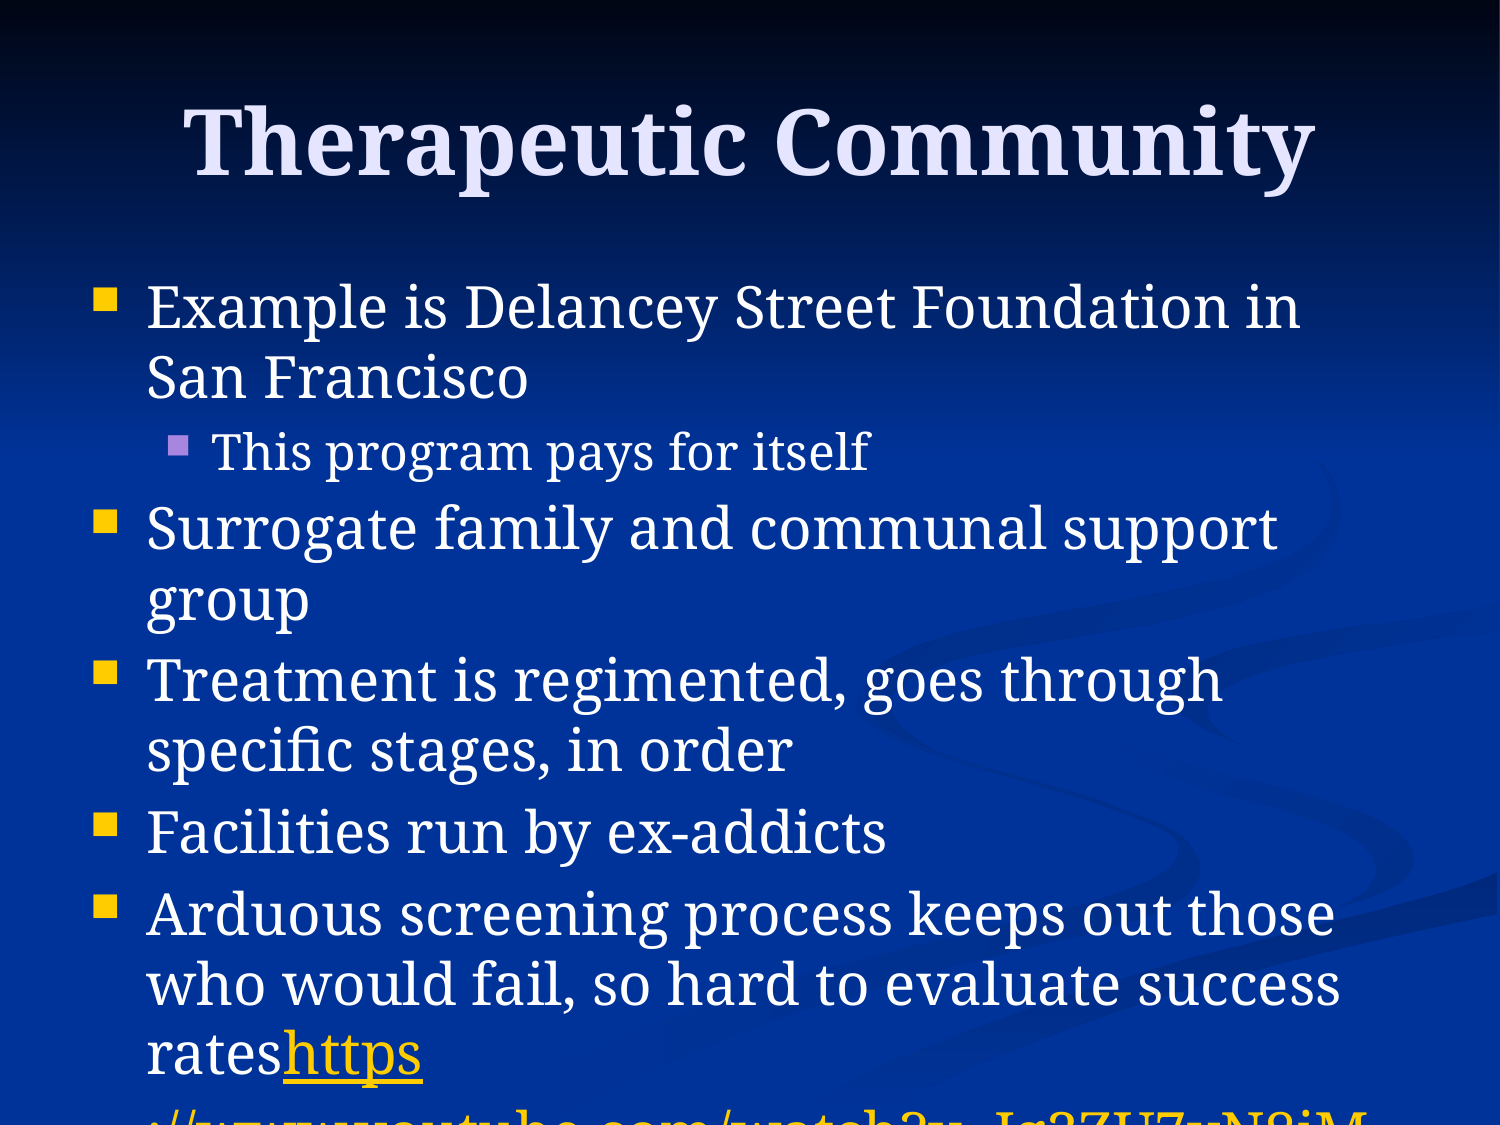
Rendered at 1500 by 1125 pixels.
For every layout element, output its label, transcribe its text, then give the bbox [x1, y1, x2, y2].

title Therapeutic Community [74, 44, 1426, 233]
list Example is Delancey Street Foundation in San Francisco This program pays for itself Surrogate family and communal support group Treatment is regimented, goes through specific stages, in order Facilities run by ex-addicts Arduous screening process keeps out those who would fail, so hard to evaluate success rateshttps://www.youtube.com/watch?v=Jg3ZU7yN8jM [74, 262, 1426, 1006]
